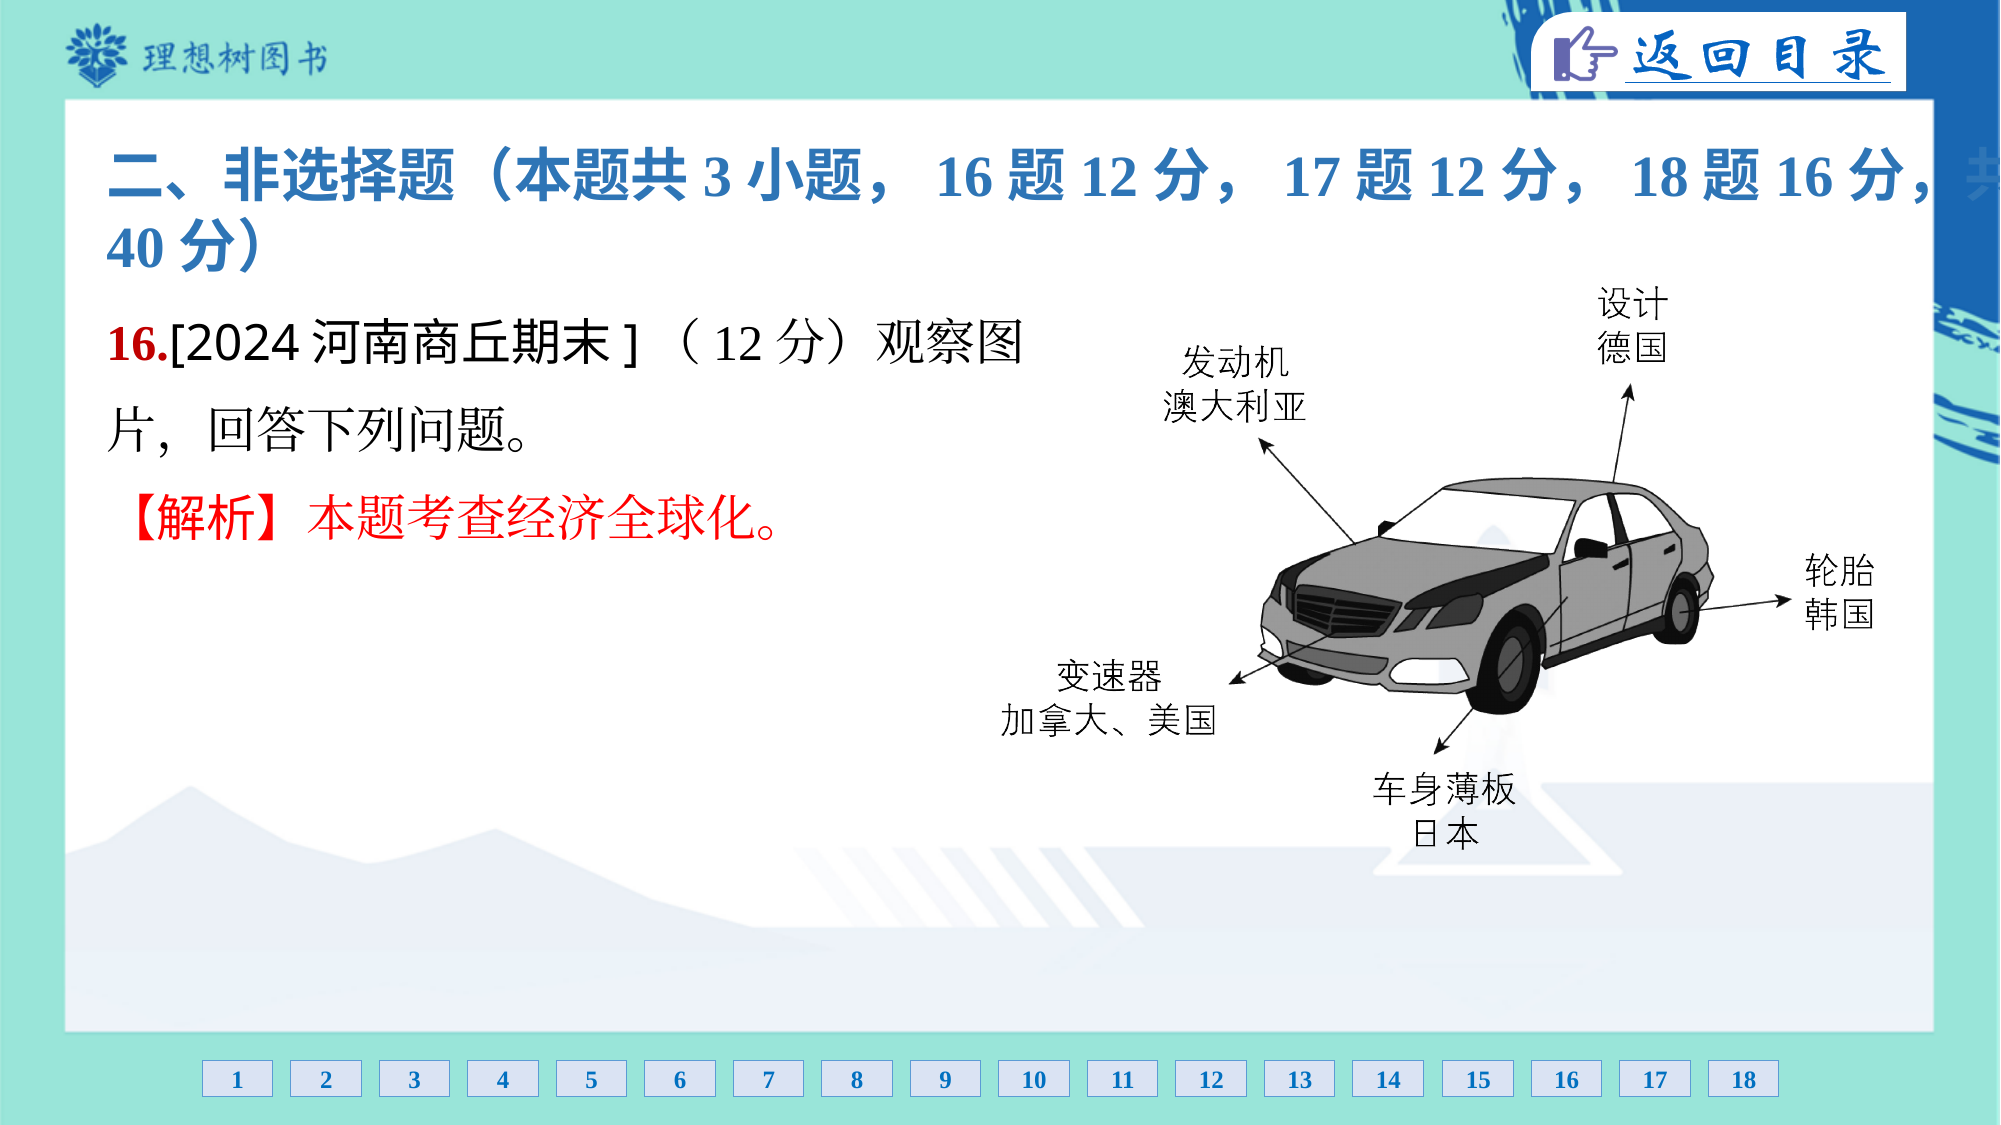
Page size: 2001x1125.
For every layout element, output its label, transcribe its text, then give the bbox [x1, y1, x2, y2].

picture [0, 0, 2000, 1125]
text_box 【解析】本题考查经济全球化。 [106, 458, 1001, 537]
text_box 16.[2024河南商丘期末]（12分）观察图 片，回答下列问题。 [106, 279, 1001, 449]
text_box 二、非选择题（本题共3小题，16题12分，17题12分，18题16分，共计 40分） [106, 137, 1895, 278]
